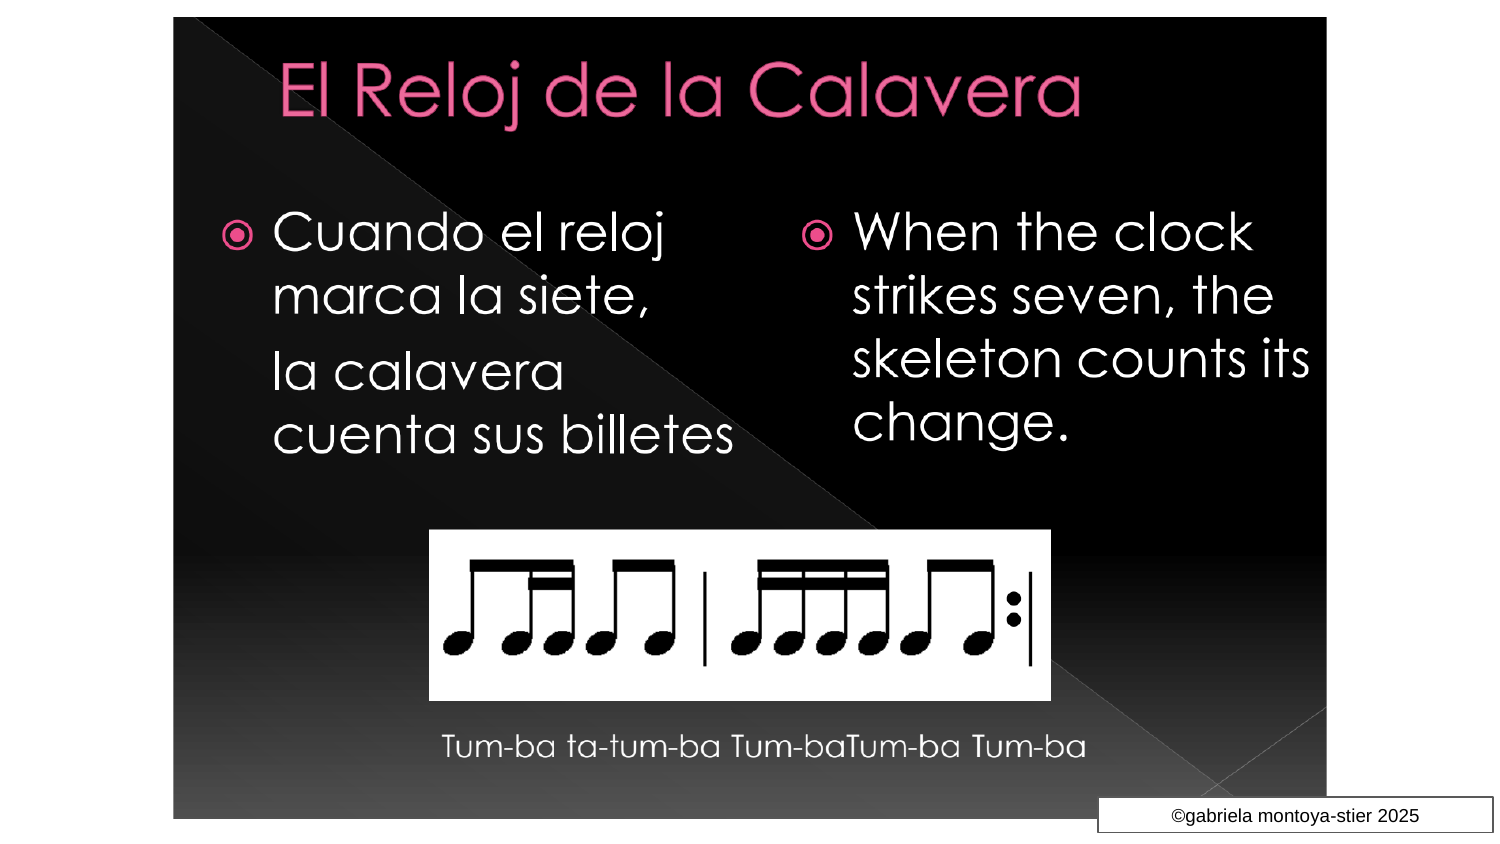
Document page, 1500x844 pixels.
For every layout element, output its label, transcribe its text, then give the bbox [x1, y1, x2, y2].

picture [172, 17, 1327, 819]
text_box ©gabriela montoya-stier 2025 [1097, 796, 1494, 833]
